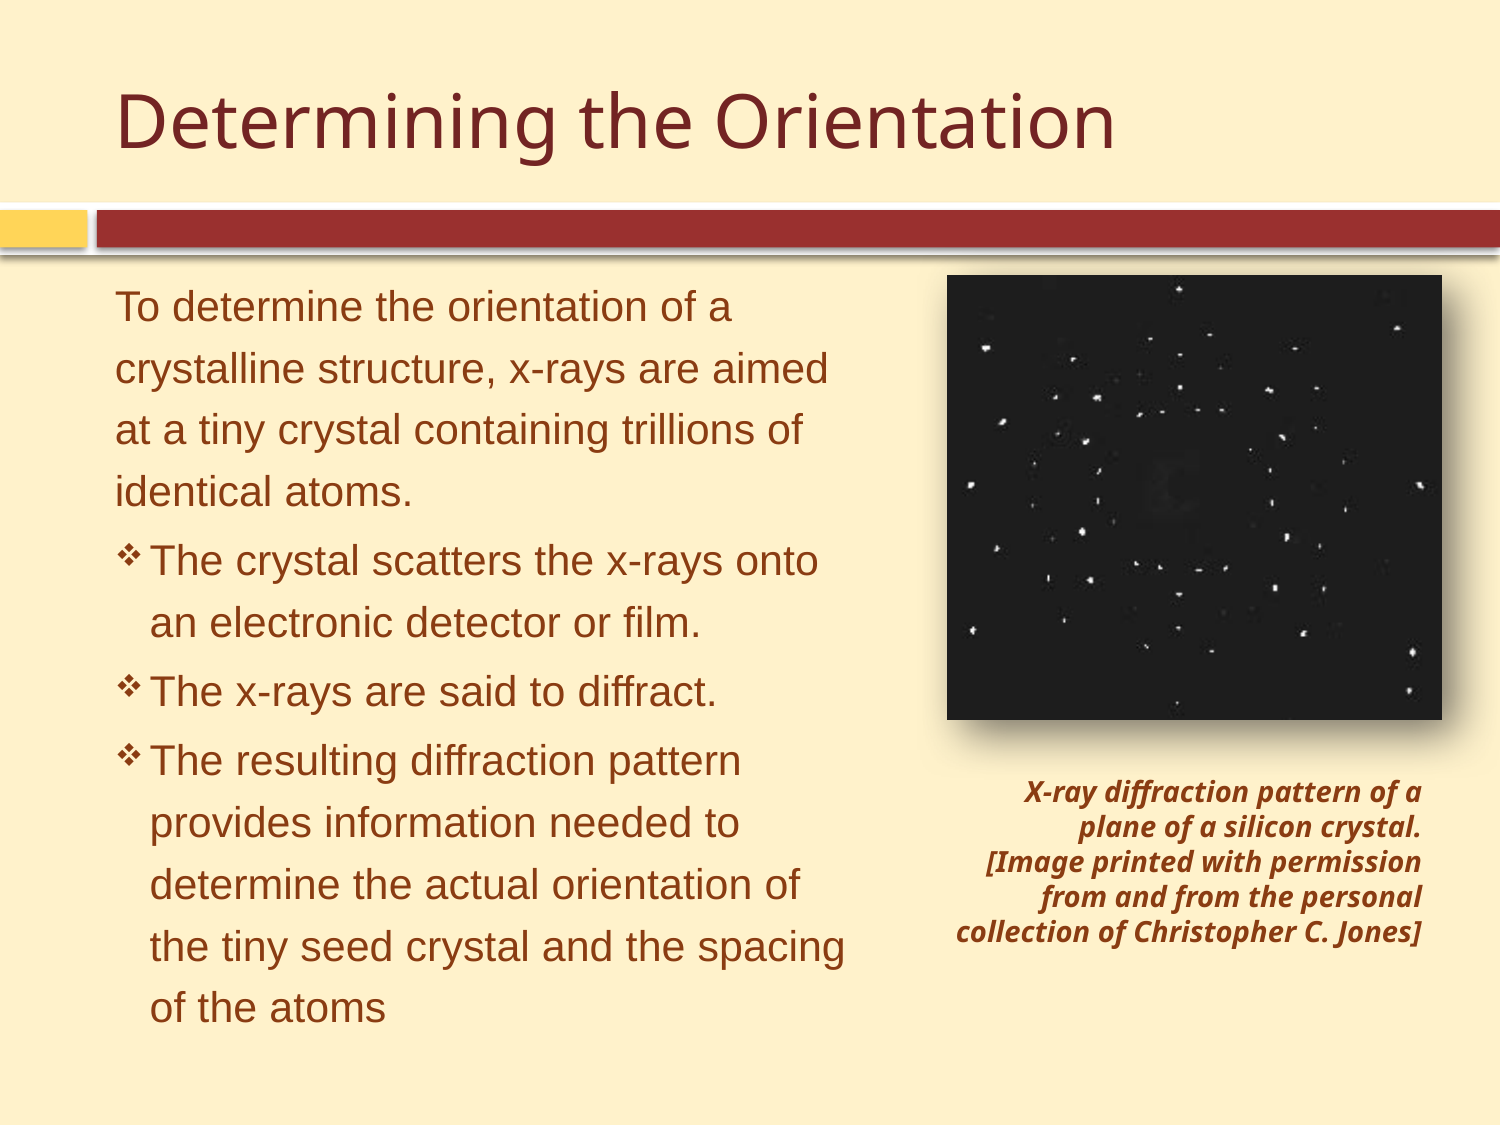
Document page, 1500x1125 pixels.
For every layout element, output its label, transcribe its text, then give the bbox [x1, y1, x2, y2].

title Determining the Orientation [99, 37, 1438, 200]
picture [947, 275, 1442, 720]
text_box X-ray diffraction pattern of a plane of a silicon crystal. [Image printed with permission from and from the personal collection of Christopher C. Jones] [928, 765, 1438, 956]
list To determine the orientation of a crystalline structure, x-rays are aimed at a tiny crystal containing trillions of identical atoms. The crystal scatters the x-rays onto an electronic detector or film. The x-rays are said to diffract. The resulting diffraction pattern provides information needed to determine the actual orientation of the tiny seed crystal and the spacing of the atoms [99, 260, 880, 1041]
